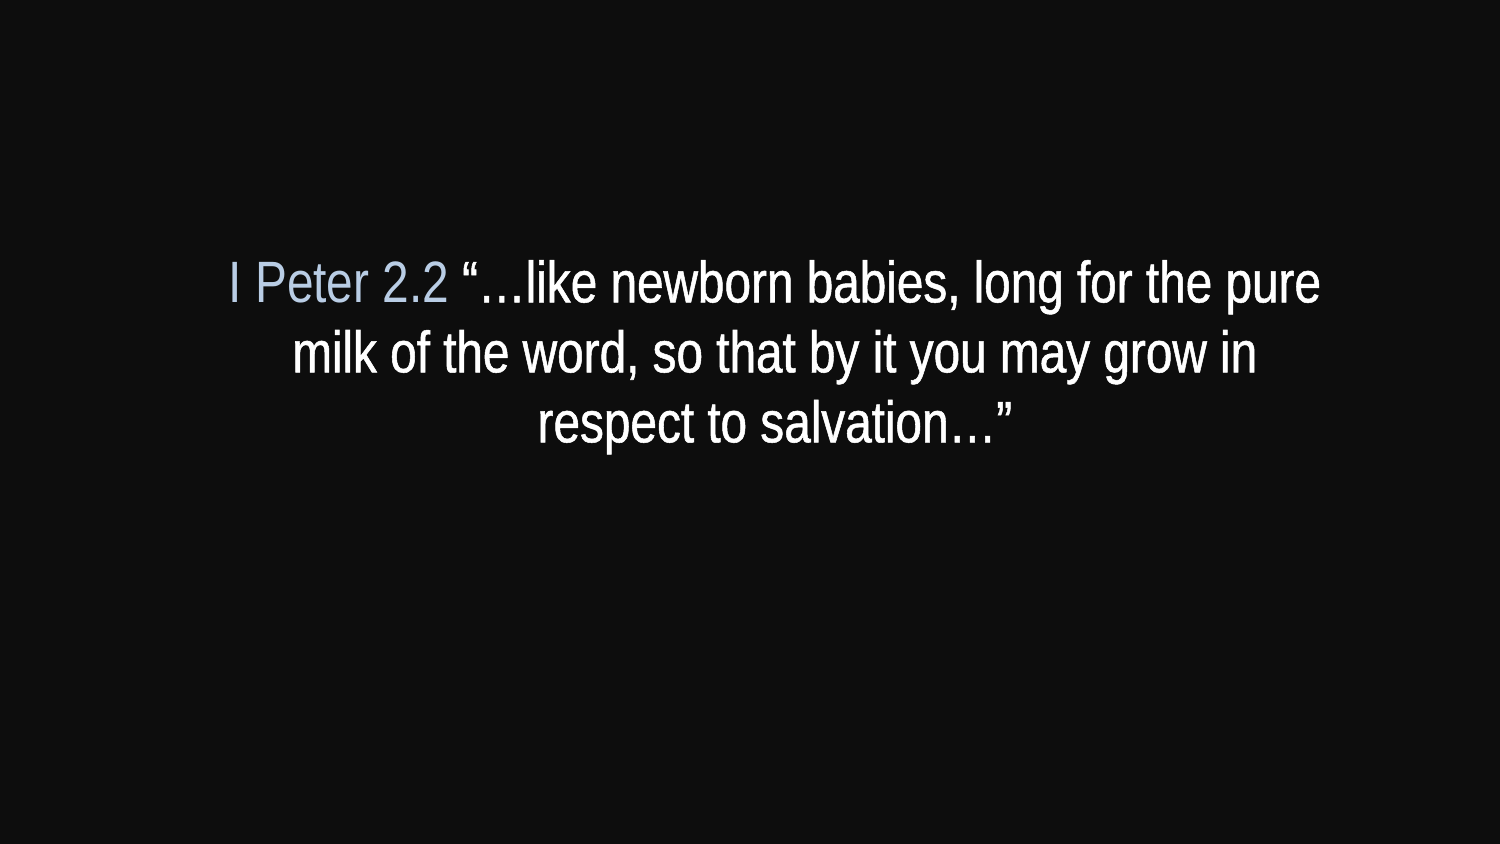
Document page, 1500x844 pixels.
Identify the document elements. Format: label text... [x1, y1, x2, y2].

text_box I Peter 2.2 “…like newborn babies, long for the pure milk of the word, so that by it you may grow in respect to salvation…” [200, 236, 1350, 462]
